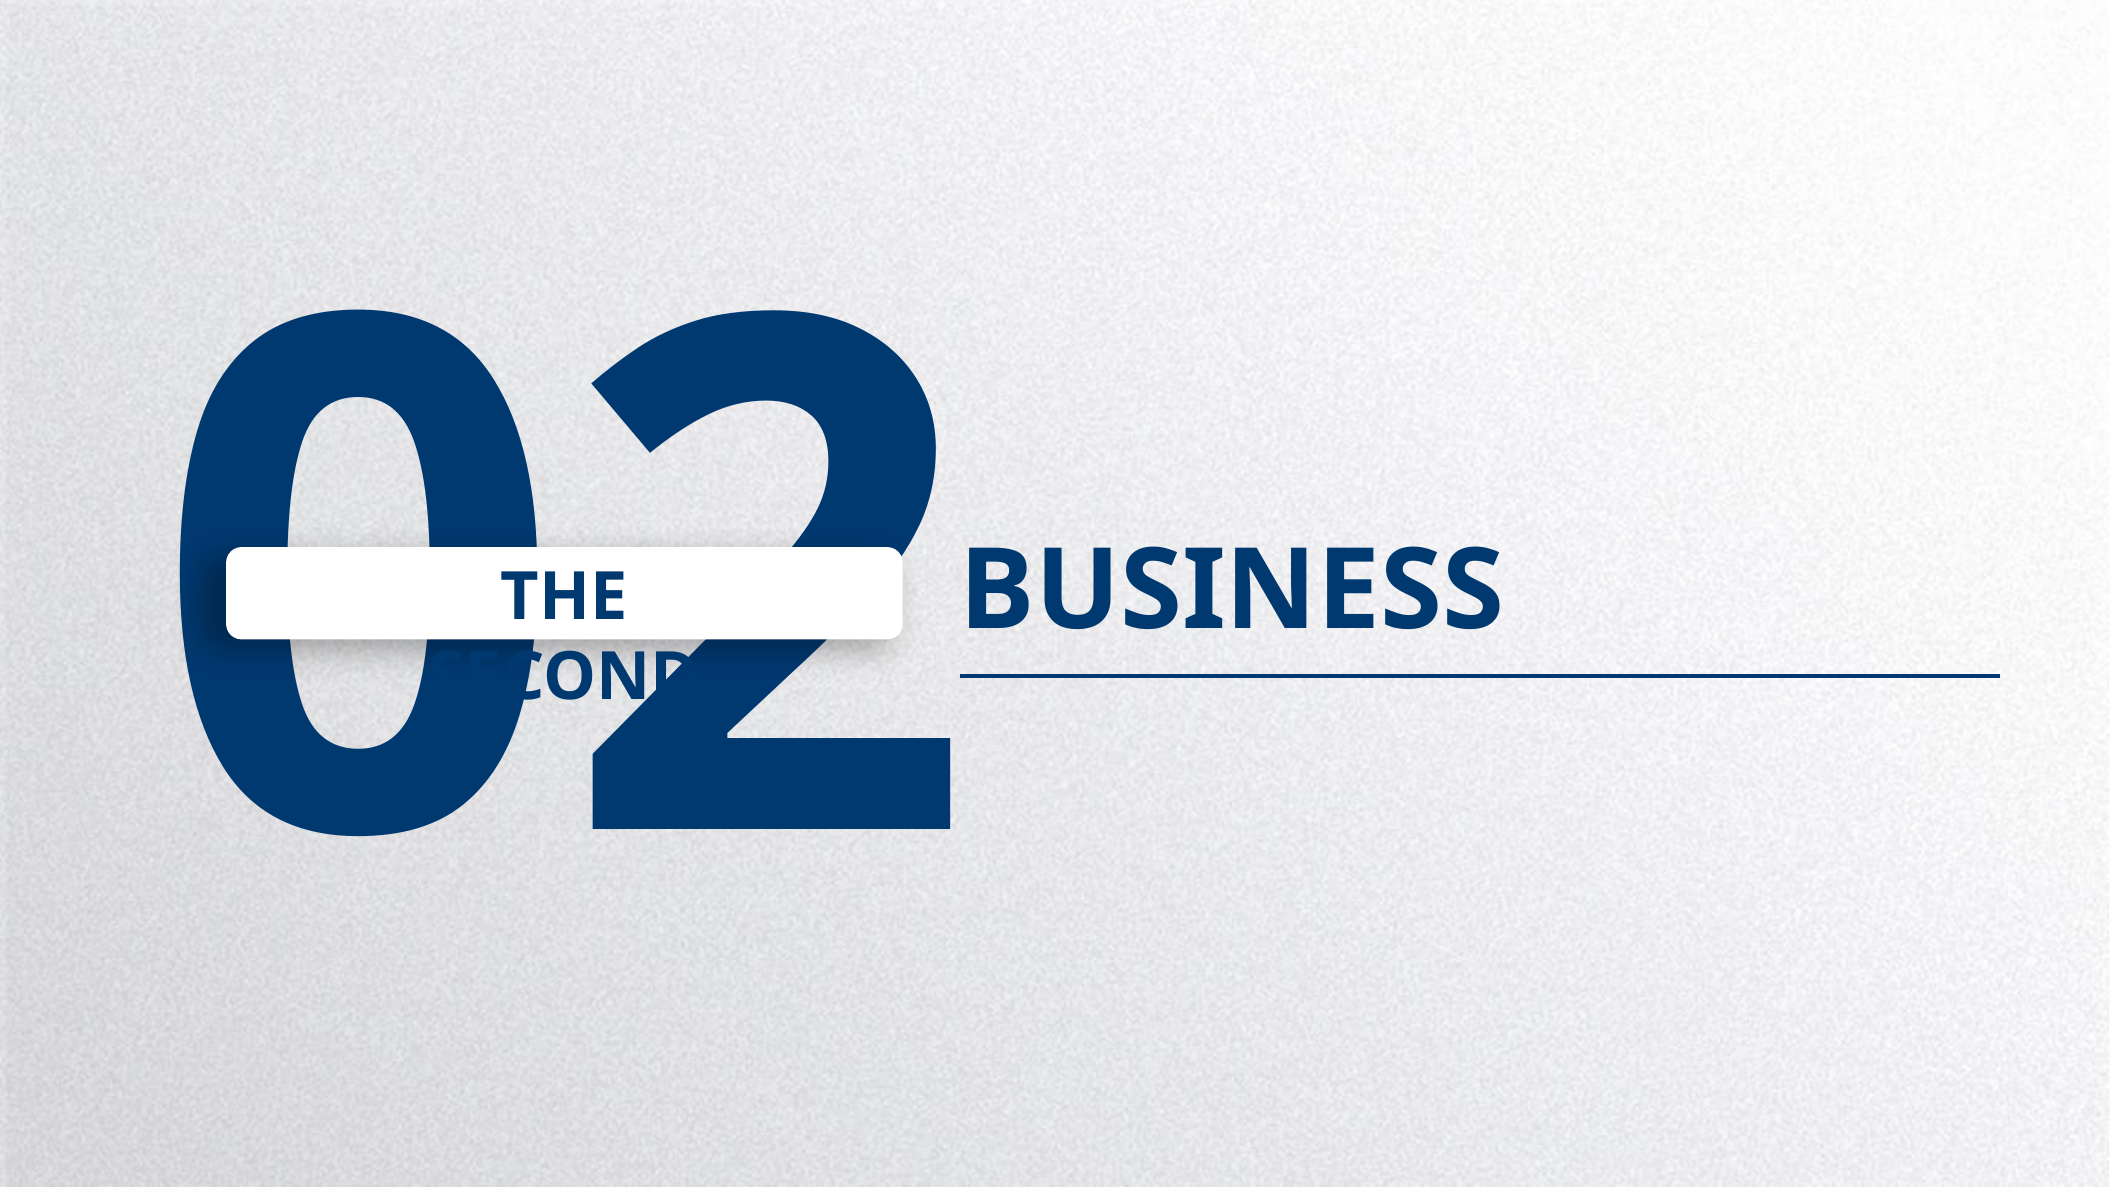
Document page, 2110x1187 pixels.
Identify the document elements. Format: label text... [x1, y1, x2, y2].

text_box 02 [145, 112, 984, 973]
picture [0, 0, 2110, 1187]
text_box The SECOND [374, 552, 755, 713]
text_box [225, 545, 904, 641]
text_box BUSINESS [959, 516, 1587, 652]
